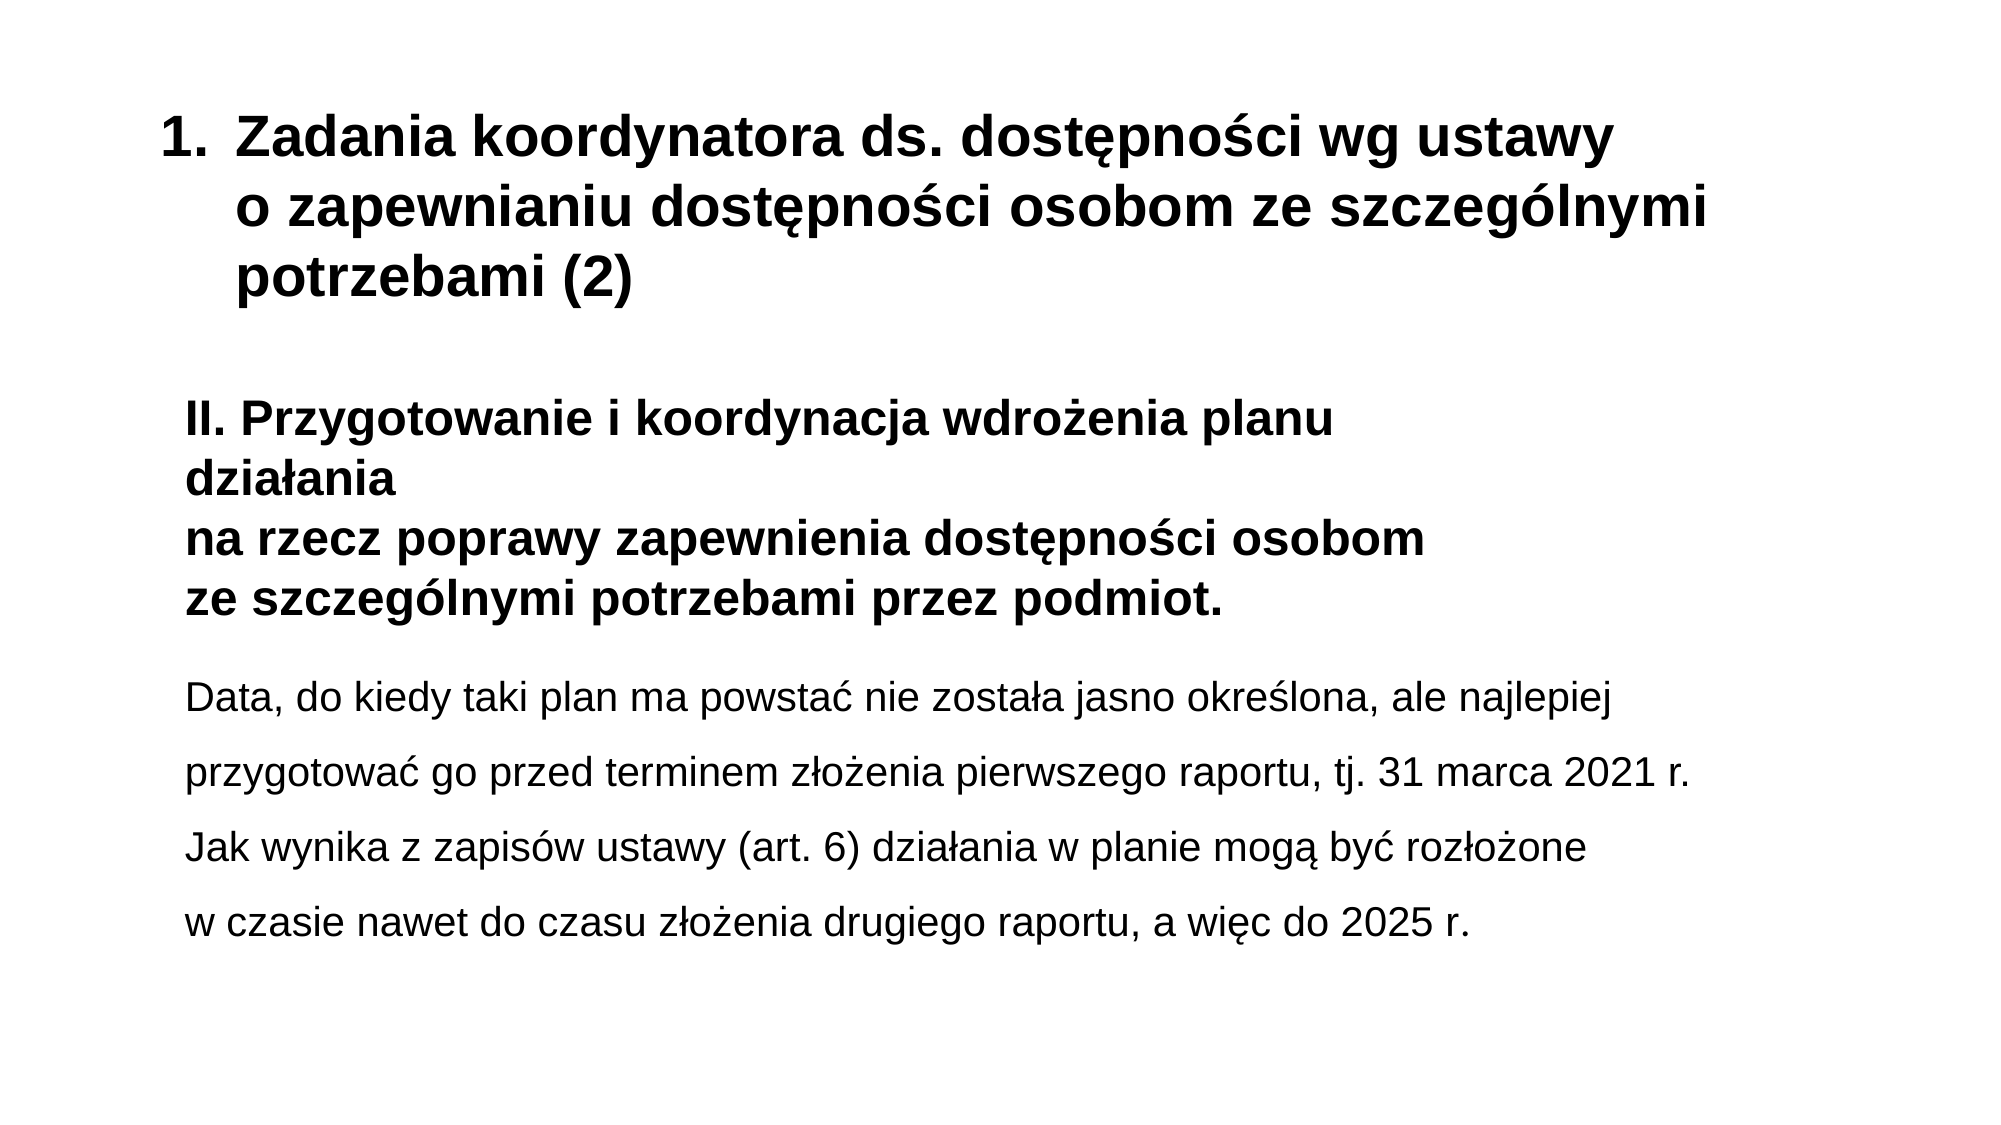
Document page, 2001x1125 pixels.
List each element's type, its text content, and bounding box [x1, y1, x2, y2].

text_box II. Przygotowanie i koordynacja wdrożenia planu działania na rzecz poprawy zapewnienia dostępności osobom ze szczególnymi potrzebami przez podmiot. [169, 378, 1575, 633]
title Zadania koordynatora ds. dostępności wg ustawy o zapewnianiu dostępności osobom ze szczególnymi potrzebami (2) [145, 90, 1744, 316]
subtitle Data, do kiedy taki plan ma powstać nie została jasno określona, ale najlepiej przygotować go przed terminem złożenia pierwszego raportu, tj. 31 marca 2021 r. Jak wynika z zapisów ustawy (art. 6) działania w planie mogą być rozłożone w czasie nawet do czasu złożenia drugiego raportu, a więc do 2025 r. [169, 637, 1720, 990]
